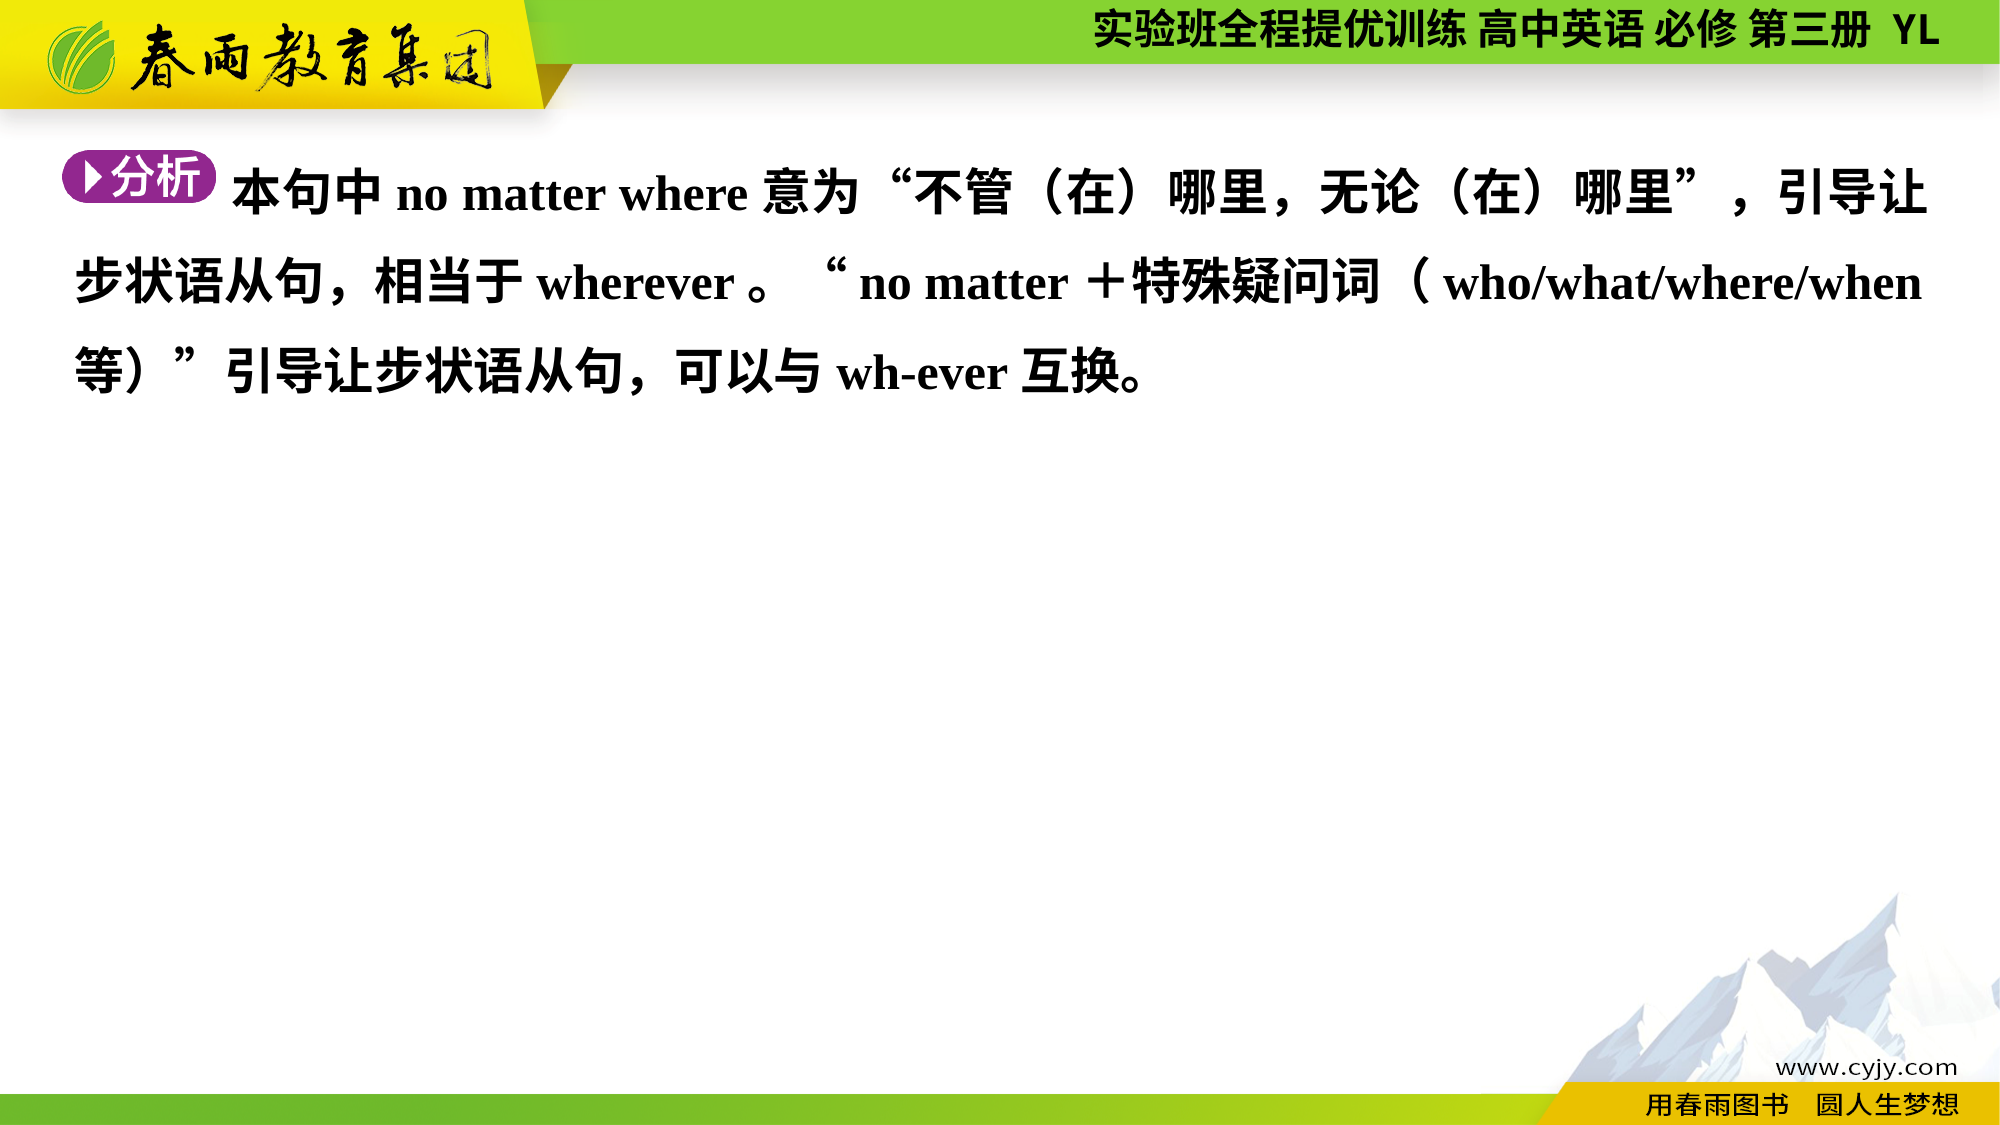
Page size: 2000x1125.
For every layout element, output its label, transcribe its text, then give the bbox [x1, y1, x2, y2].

picture [0, 0, 2000, 1125]
list 本句中no matter where意为“不管（在）哪里，无论（在）哪里”，引导让步状语从句，相当于wherever。“no matter＋特殊疑问词（who/what/where/when等）”引导让步状语从句，可以与wh-ever互换。 [59, 122, 1944, 411]
